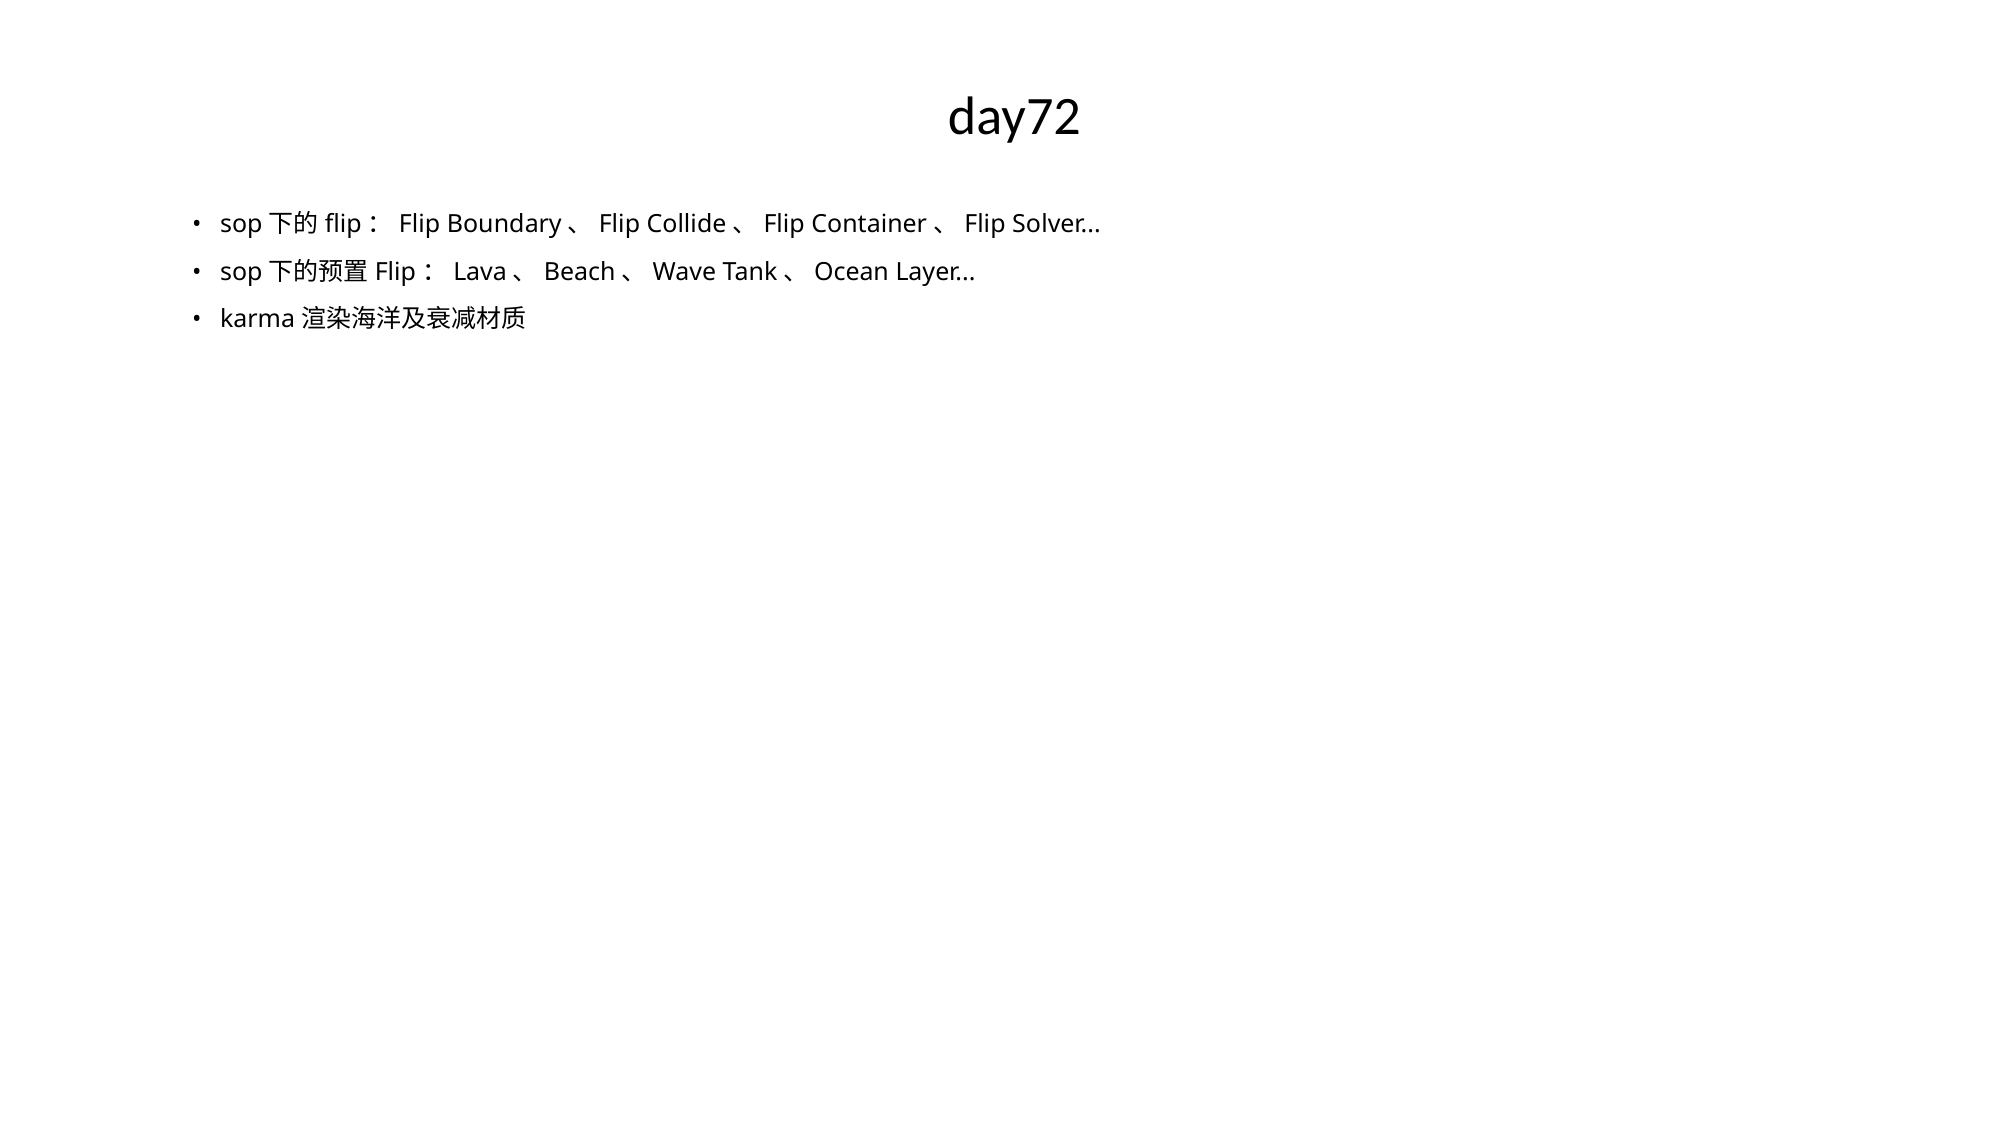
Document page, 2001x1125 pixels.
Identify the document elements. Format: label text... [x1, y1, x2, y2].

title day72 [543, 41, 1486, 154]
subtitle • sop下的flip：Flip Boundary、Flip Collide、Flip Container、Flip Solver... • sop下的预置Flip：Lava、Beach、Wave Tank、Ocean Layer... • karma渲染海洋及衰减材质 [176, 203, 1815, 903]
